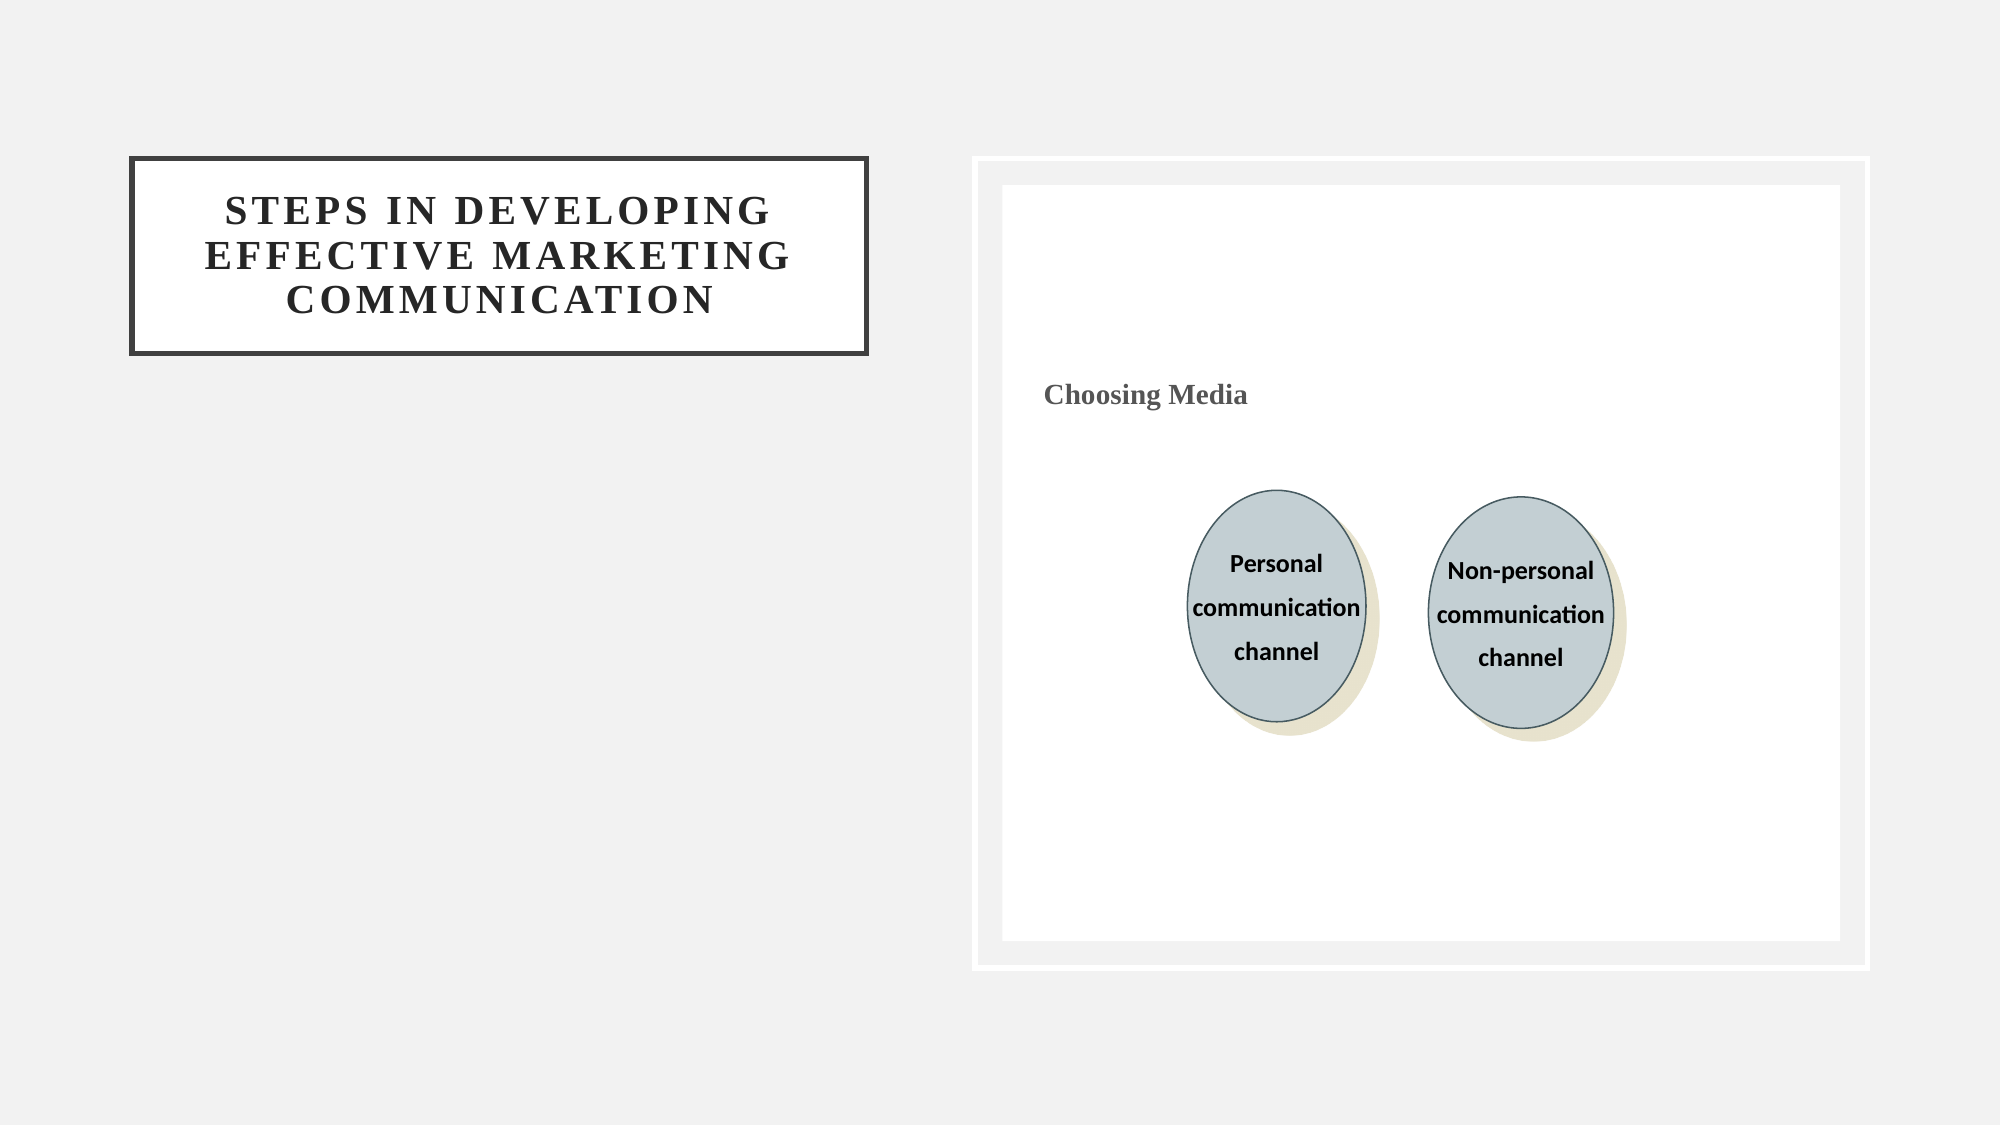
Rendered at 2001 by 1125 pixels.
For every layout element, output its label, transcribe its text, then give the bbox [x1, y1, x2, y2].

text_box [391, 228, 1567, 291]
text_box [1001, 184, 1841, 942]
text_box Personal communication channel [1187, 490, 1367, 722]
title Steps in Developing Effective Marketing Communication [129, 156, 869, 356]
text_box Non-personal communication channel [1428, 496, 1614, 729]
text_box Choosing Media [1028, 368, 1814, 759]
text_box [974, 157, 1868, 969]
